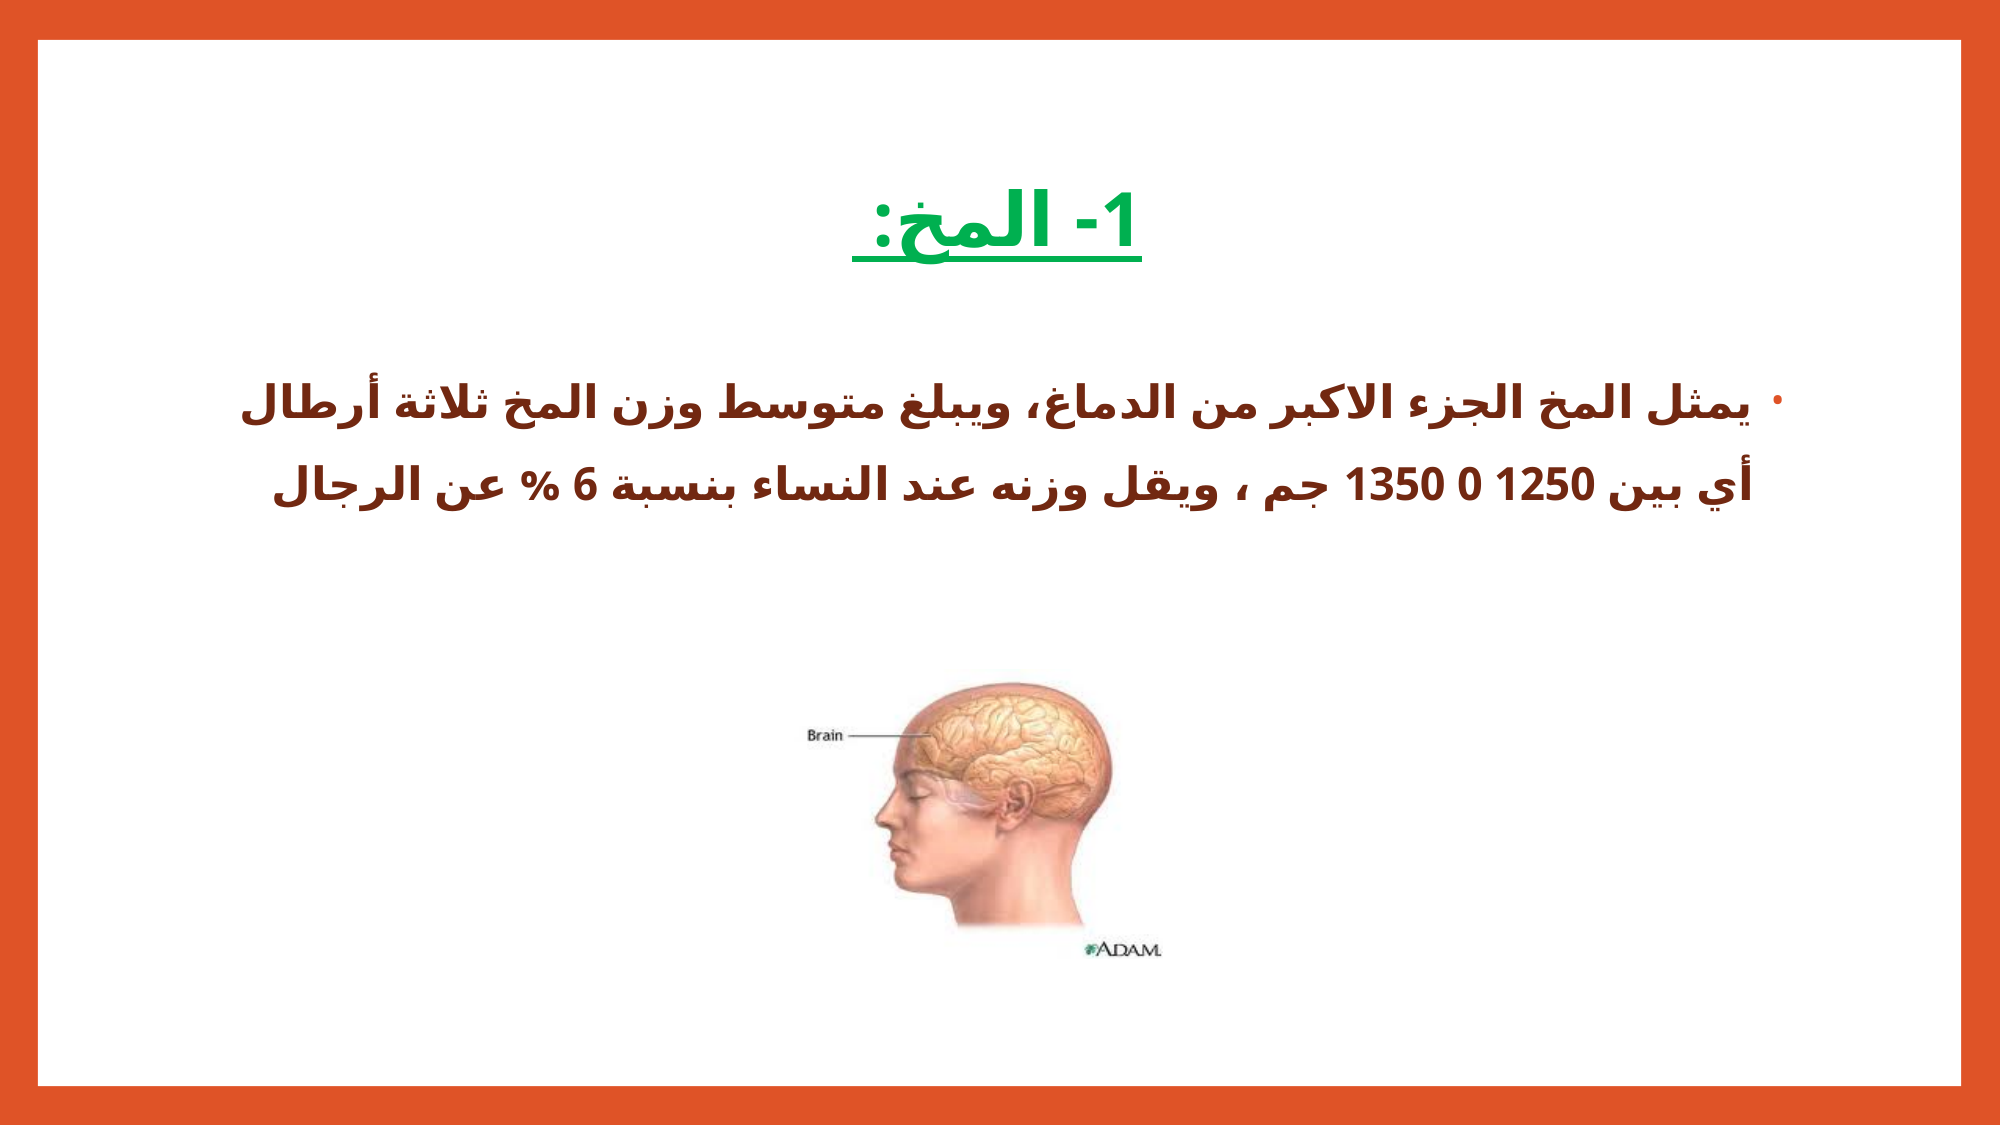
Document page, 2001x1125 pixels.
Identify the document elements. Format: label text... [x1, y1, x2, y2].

title 1- المخ: [187, 155, 1808, 337]
list يمثل المخ الجزء الاكبر من الدماغ، ويبلغ متوسط وزن المخ ثلاثة أرطال أي بين 1250 0 1350 جم ، ويقل وزنه عند النساء بنسبة 6 % عن الرجال [187, 337, 1808, 1000]
picture [770, 668, 1163, 960]
